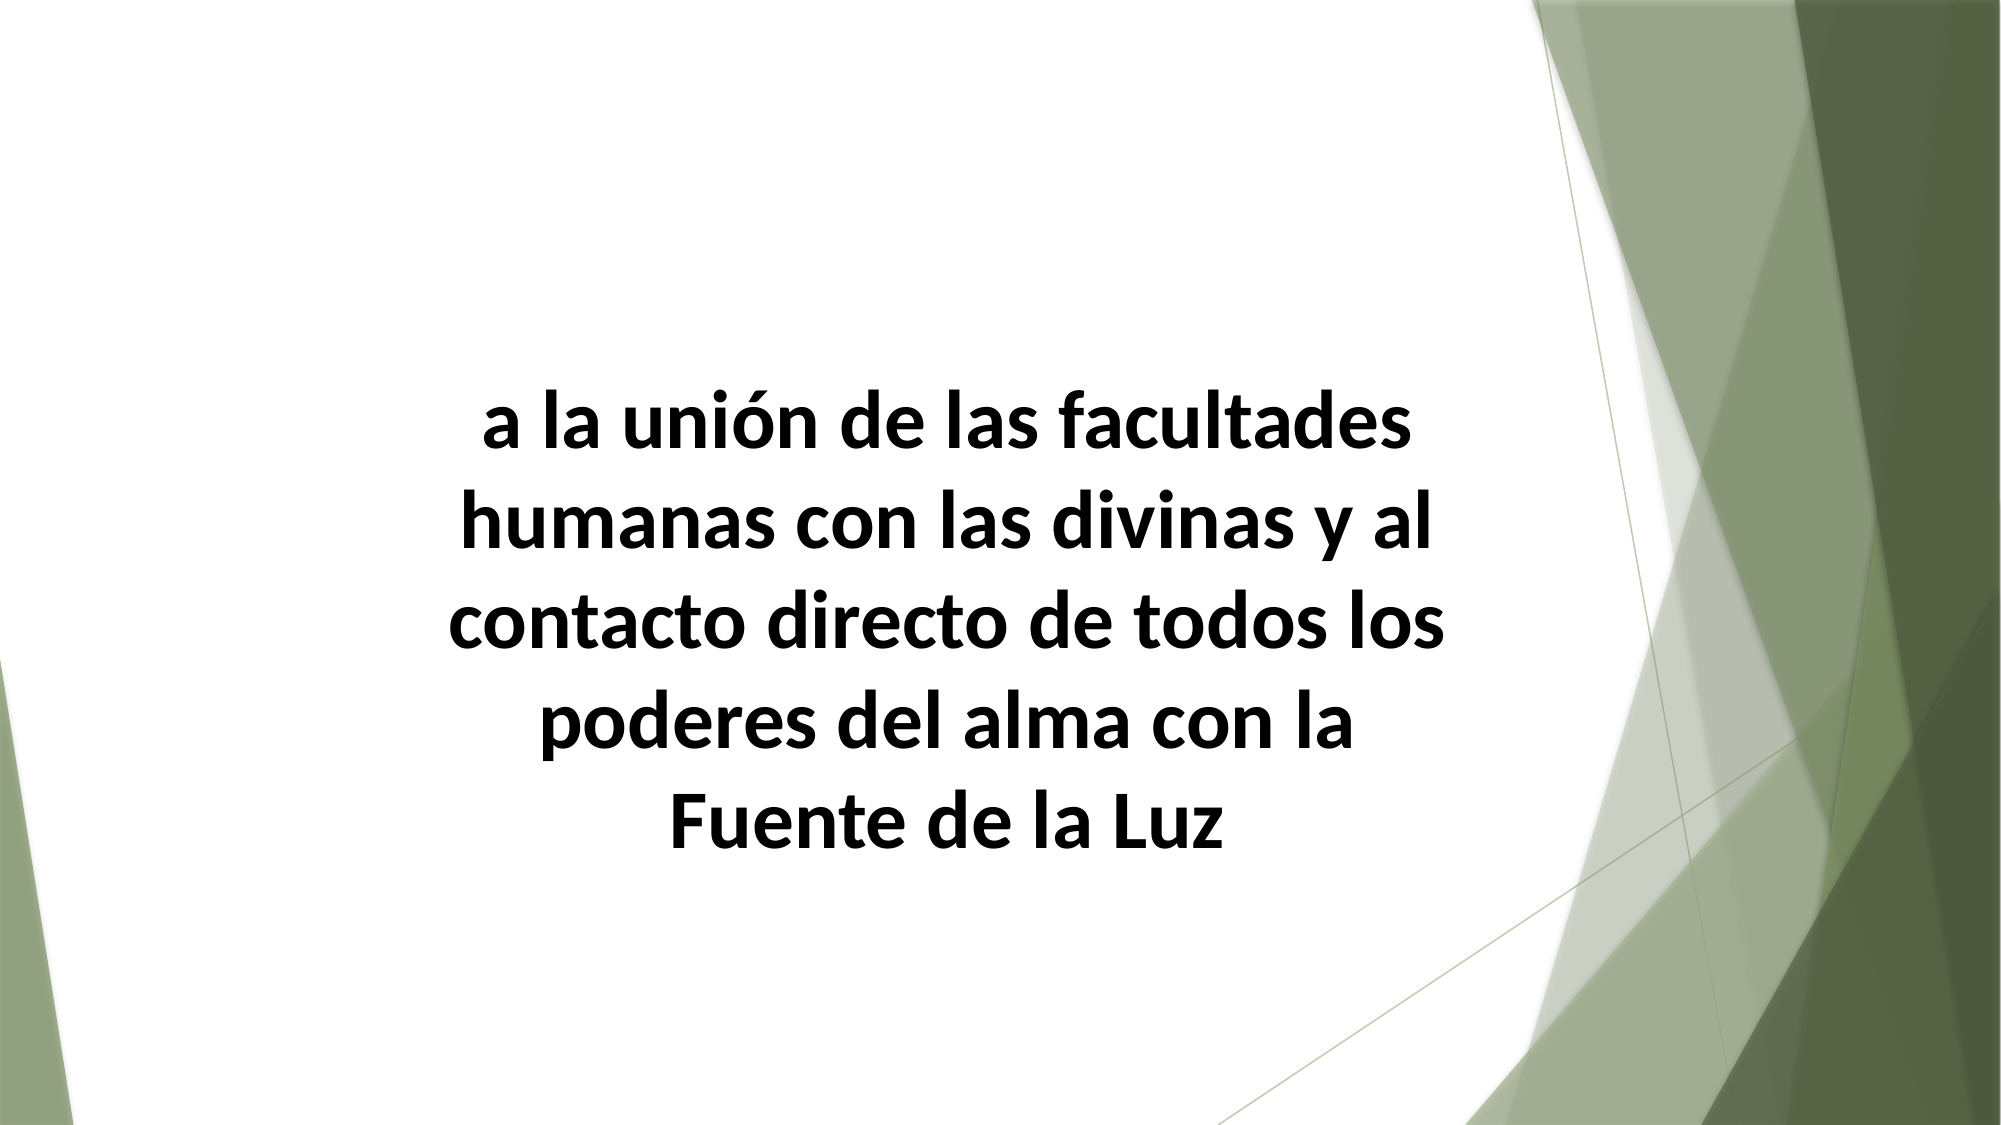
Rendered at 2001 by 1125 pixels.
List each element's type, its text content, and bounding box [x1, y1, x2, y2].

text_box a la unión de las facultades humanas con las divinas y al contacto directo de todos los poderes del alma con la Fuente de la Luz [401, 357, 1494, 873]
